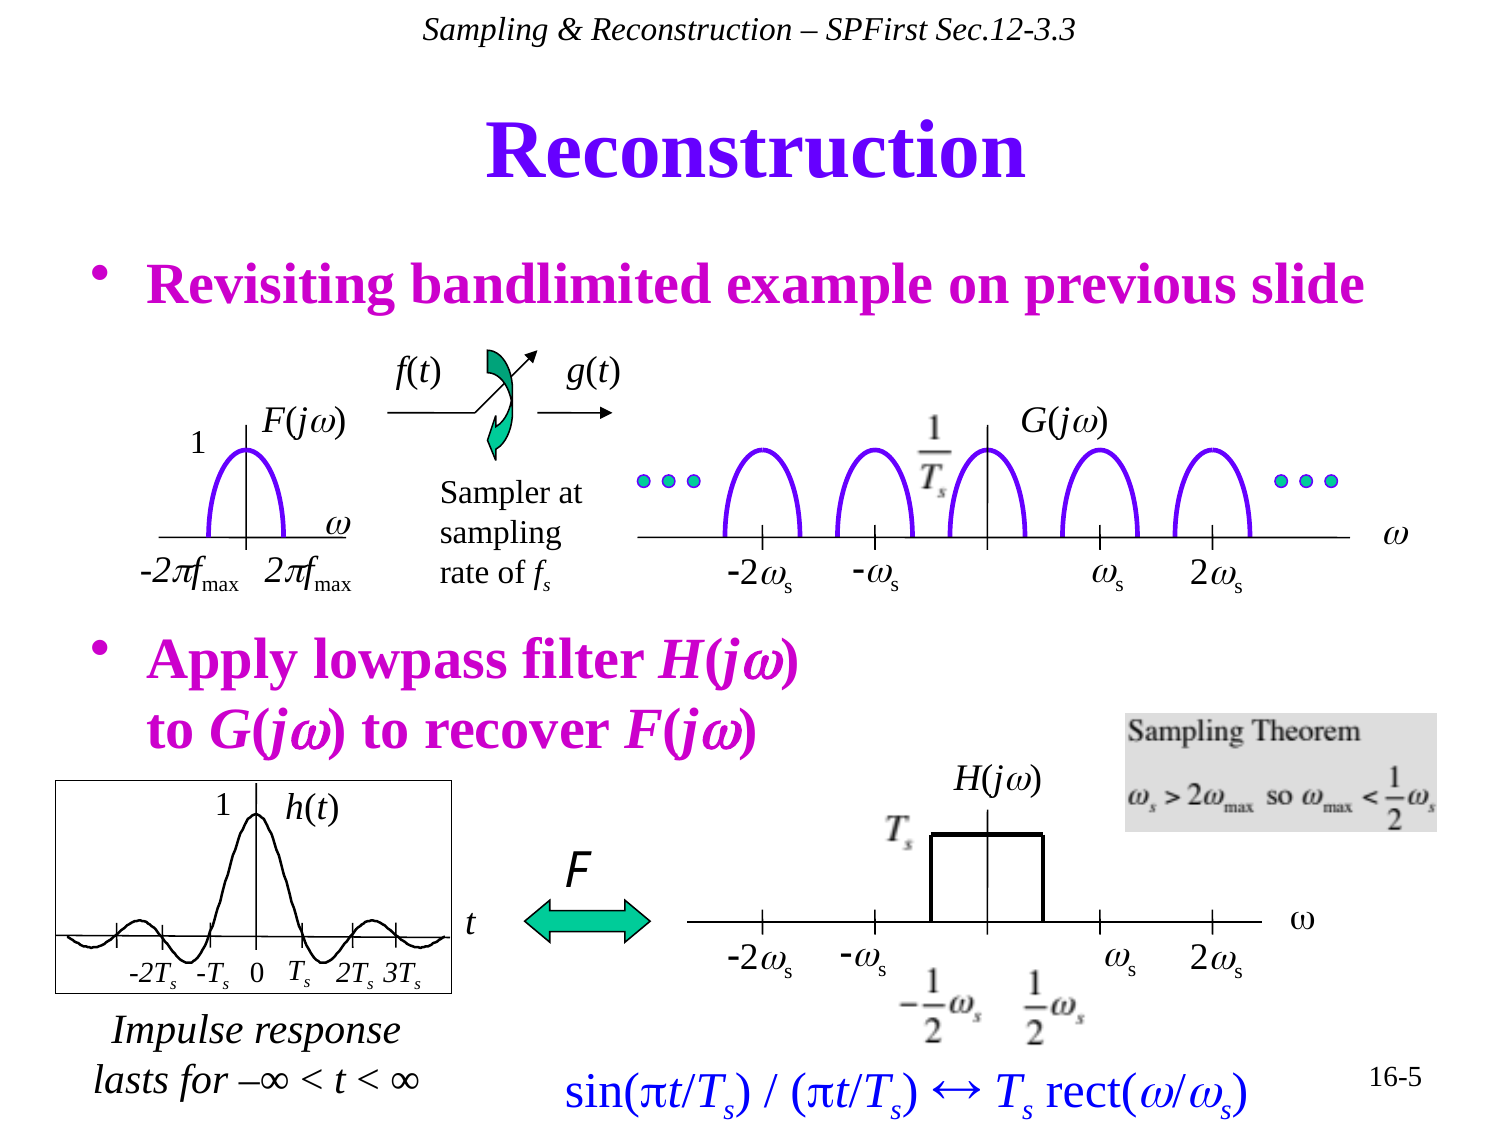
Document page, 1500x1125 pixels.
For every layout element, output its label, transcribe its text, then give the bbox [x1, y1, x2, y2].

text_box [362, 337, 651, 599]
text_box Impulse response lasts for –∞ < t < ∞ [56, 1009, 457, 1110]
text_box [49, 774, 513, 1001]
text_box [1124, 712, 1438, 833]
slide_number 16-5 [1300, 1049, 1438, 1125]
title Reconstruction [75, 55, 1438, 237]
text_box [124, 387, 388, 598]
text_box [687, 745, 1338, 1048]
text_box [637, 387, 1430, 601]
text_box Apply lowpass filter H(jw) to G(jw) to recover F(jw) [75, 612, 875, 763]
text_box sin(pt/Ts) / (pt/Ts)  Ts rect(w/ws) [474, 1050, 1300, 1125]
list Revisiting bandlimited example on previous slide [75, 237, 1438, 338]
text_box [516, 830, 651, 943]
text_box Sampling & Reconstruction – SPFirst Sec.12-3.3 [0, 0, 1500, 55]
